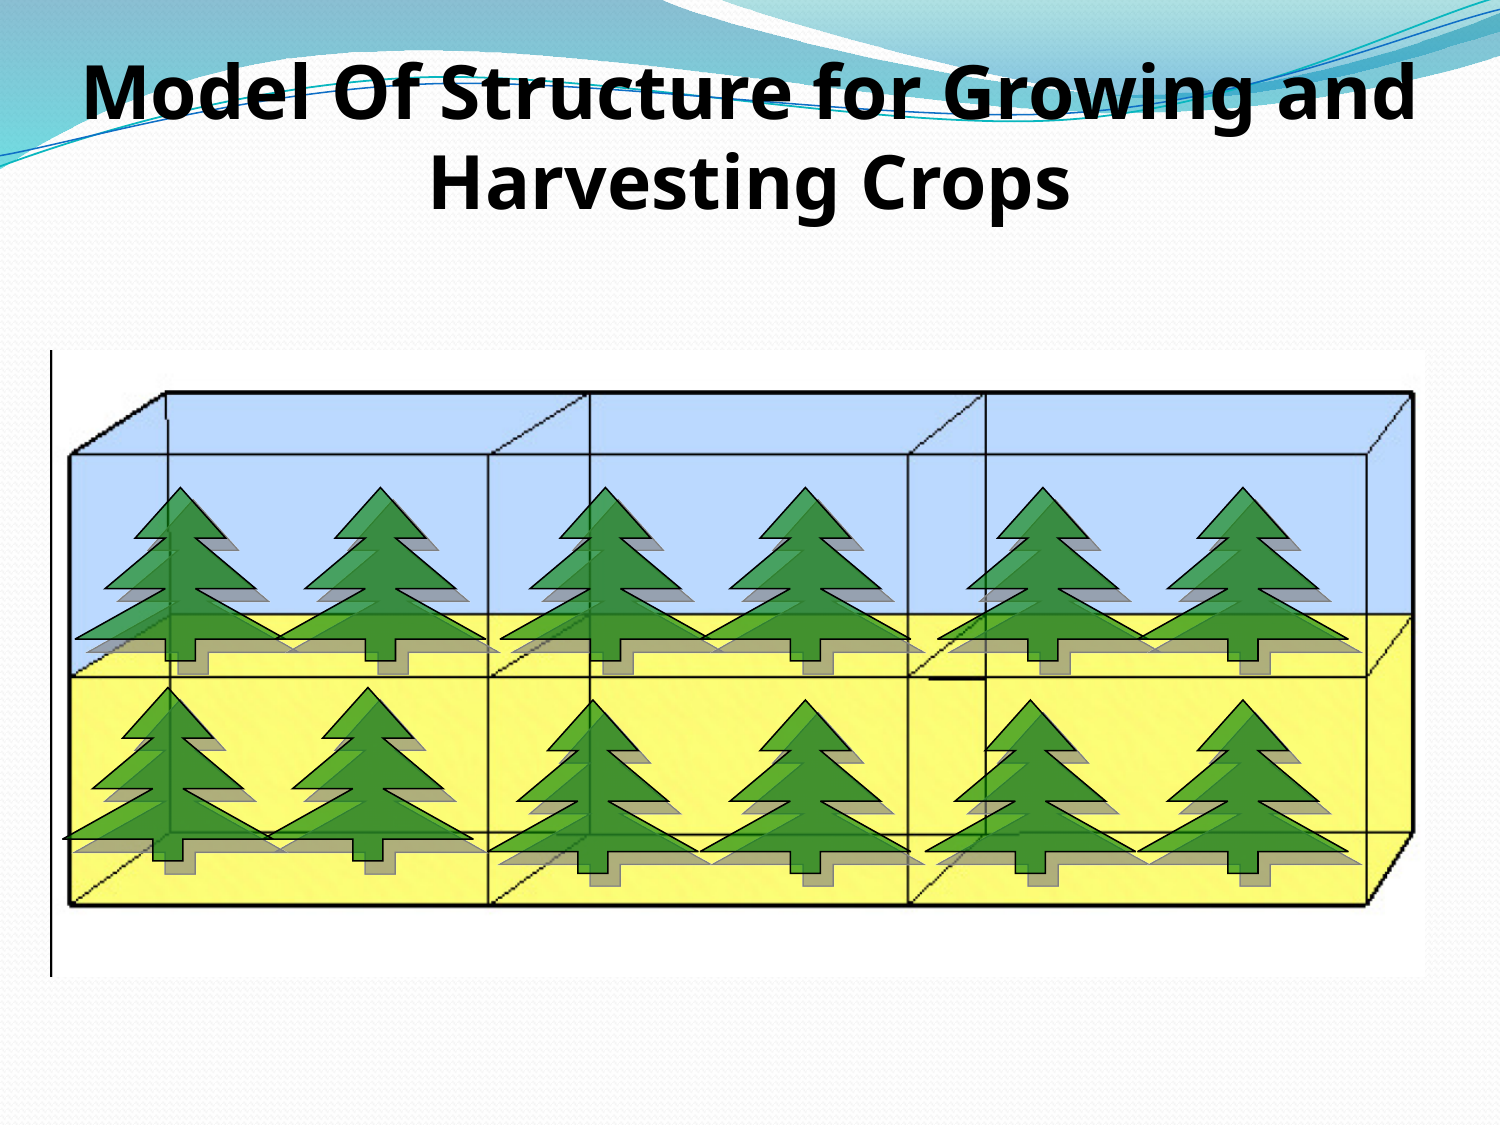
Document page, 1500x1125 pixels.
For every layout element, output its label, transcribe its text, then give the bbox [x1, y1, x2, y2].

text_box Model Of Structure for Growing and Harvesting Crops [0, 37, 1500, 233]
picture [49, 349, 1426, 977]
